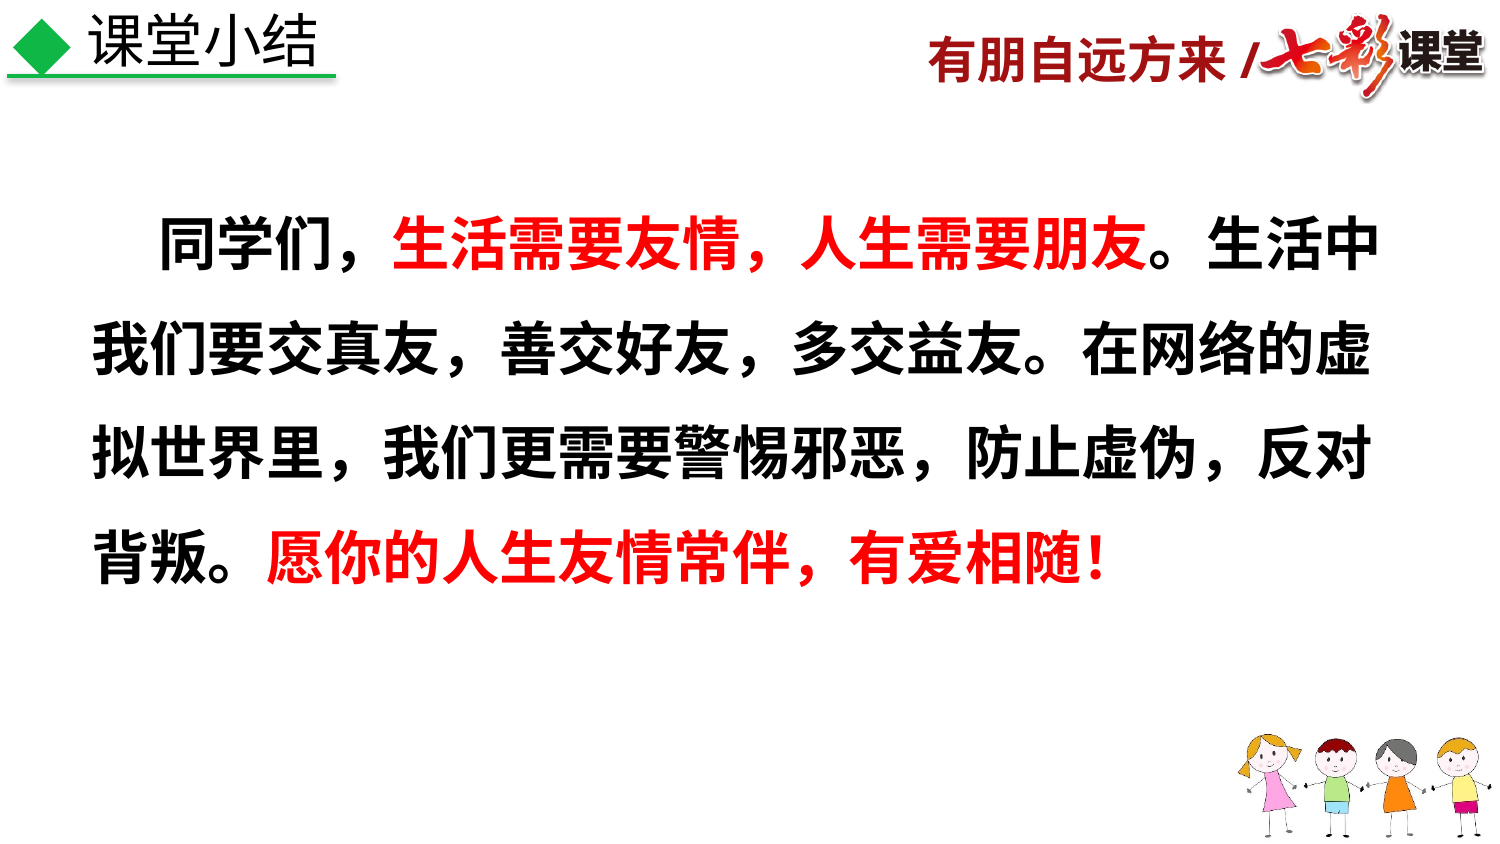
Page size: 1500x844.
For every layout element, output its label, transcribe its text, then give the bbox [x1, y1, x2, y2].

text_box 同学们，生活需要友情，人生需要朋友。生活中我们要交真友，善交好友，多交益友。在网络的虚拟世界里，我们更需要警惕邪恶，防止虚伪，反对背叛。愿你的人生友情常伴，有爱相随！ [76, 164, 1426, 599]
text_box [6, 0, 337, 83]
picture [1254, 8, 1491, 104]
picture [1228, 683, 1500, 844]
